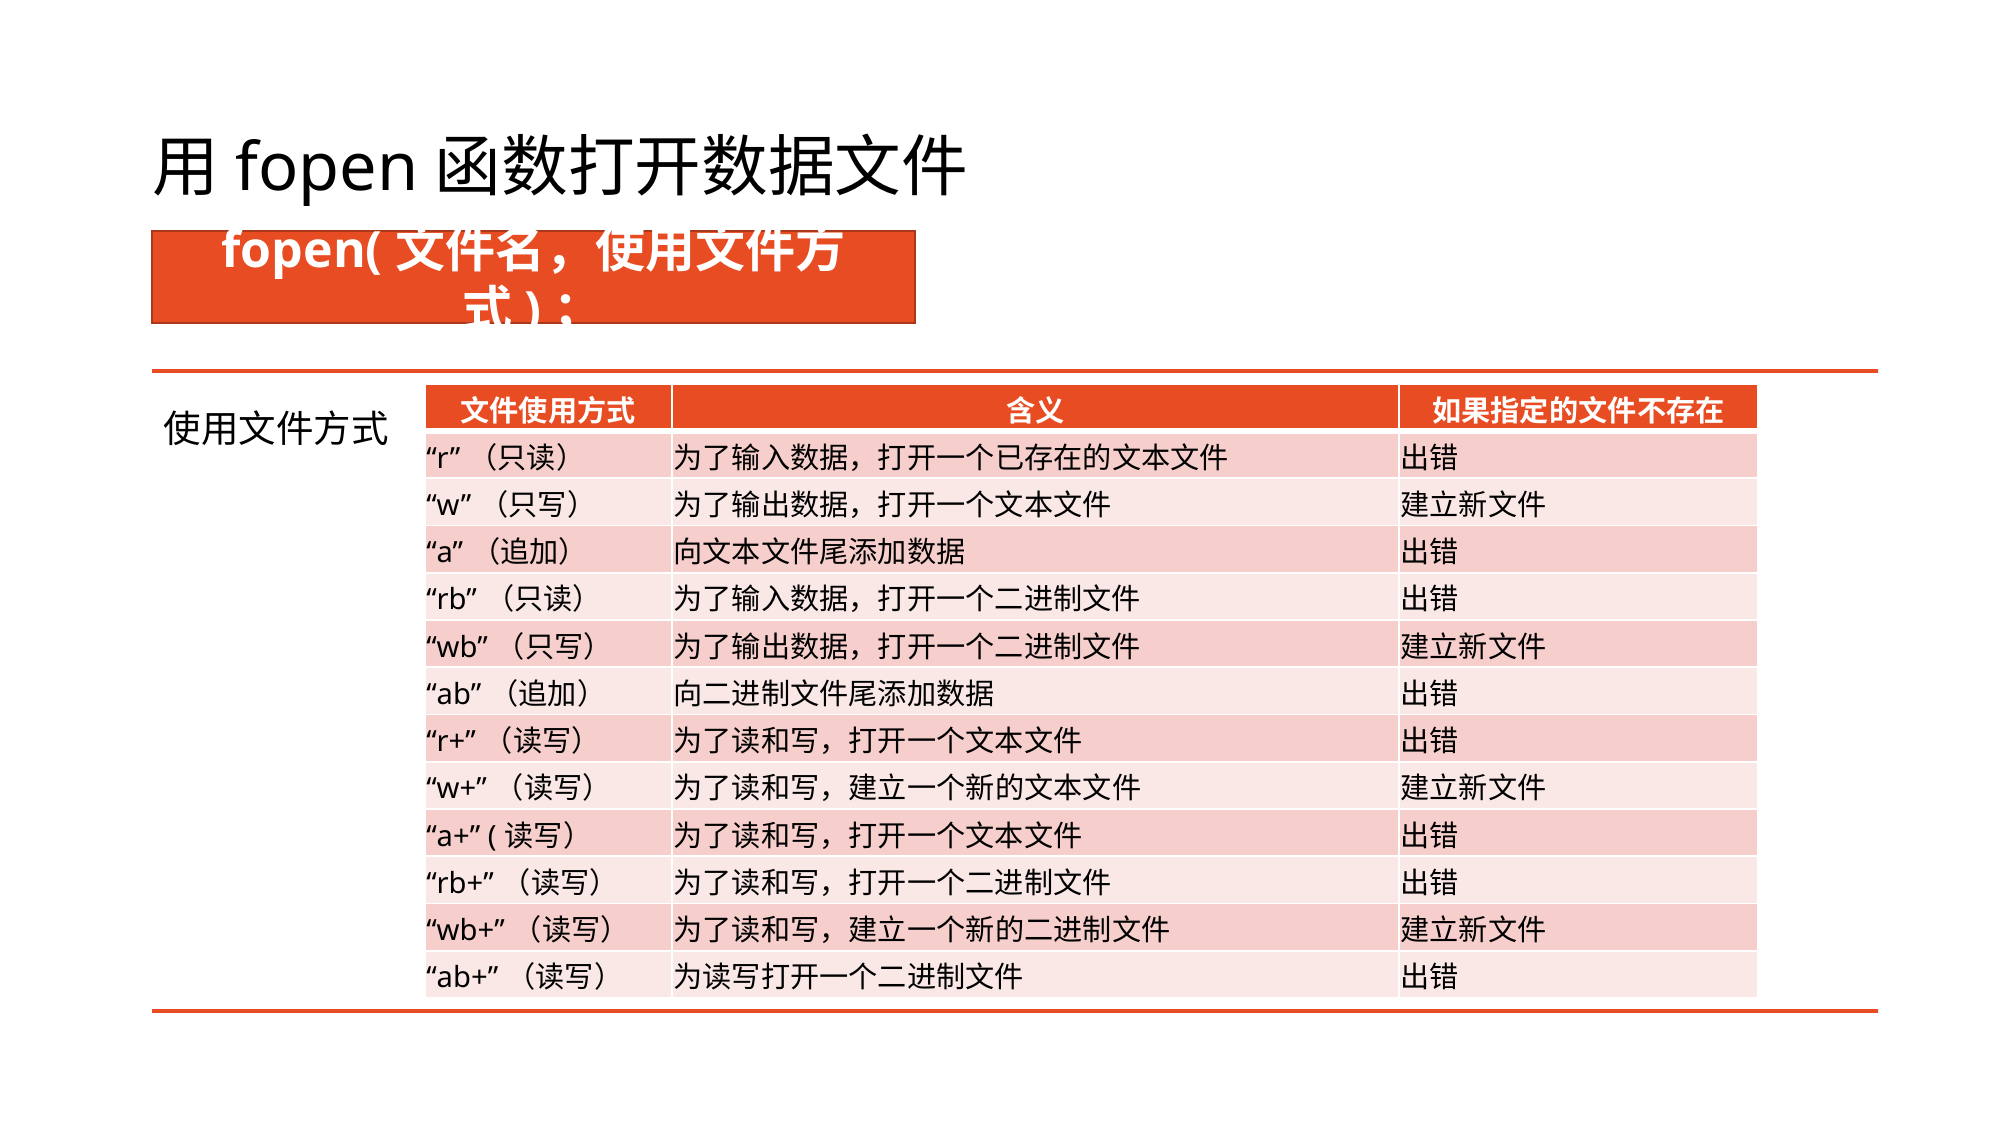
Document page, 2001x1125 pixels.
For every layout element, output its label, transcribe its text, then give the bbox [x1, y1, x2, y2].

table_header 文件使用方式 [426, 385, 671, 428]
table_cell “r”（只读） [426, 434, 671, 477]
table_cell “wb”（只写） [426, 621, 671, 666]
table_cell “rb”（只读） [426, 574, 671, 619]
table_header 如果指定的文件不存在 [1400, 385, 1757, 428]
table_cell “w”（只写） [426, 479, 671, 525]
table_cell “r+”（读写） [426, 715, 671, 761]
table_cell 出错 [1400, 434, 1757, 477]
table_cell 出错 [1400, 526, 1757, 572]
table_cell 为了读和写，建立一个新的二进制文件 [673, 904, 1398, 950]
table_cell 出错 [1400, 668, 1757, 714]
table_cell 为了输出数据，打开一个二进制文件 [673, 621, 1398, 666]
table_cell 出错 [1400, 574, 1757, 619]
table_cell 为了读和写，打开一个二进制文件 [673, 857, 1398, 903]
table_cell 为读写打开一个二进制文件 [673, 952, 1398, 997]
table_cell 向二进制文件尾添加数据 [673, 668, 1398, 714]
table_cell “rb+”（读写） [426, 857, 671, 903]
table_cell “a”（追加） [426, 526, 671, 572]
table_cell 为了输出数据，打开一个文本文件 [673, 479, 1398, 525]
table_cell 为了输入数据，打开一个已存在的文本文件 [673, 434, 1398, 477]
table_cell 为了输入数据，打开一个二进制文件 [673, 574, 1398, 619]
table_cell “ab+”（读写） [426, 952, 671, 997]
table_cell 向文本文件尾添加数据 [673, 526, 1398, 572]
table_cell 建立新文件 [1400, 763, 1757, 808]
table_header 含义 [673, 385, 1398, 428]
table_cell “wb+”（读写） [426, 904, 671, 950]
table_cell 出错 [1400, 857, 1757, 903]
table_cell 建立新文件 [1400, 621, 1757, 666]
table_cell “ab”（追加） [426, 668, 671, 714]
table_cell 出错 [1400, 715, 1757, 761]
table_cell 为了读和写，打开一个文本文件 [673, 715, 1398, 761]
table_cell “a+” (读写） [426, 810, 671, 855]
table_cell 出错 [1400, 952, 1757, 997]
table_cell “w+”（读写） [426, 763, 671, 808]
table_cell 为了读和写，建立一个新的文本文件 [673, 763, 1398, 808]
table_cell 建立新文件 [1400, 479, 1757, 525]
table_cell 出错 [1400, 810, 1757, 855]
table_cell 建立新文件 [1400, 904, 1757, 950]
table_cell 为了读和写，打开一个文本文件 [673, 810, 1398, 855]
text_box fopen(文件名，使用文件方式)； [151, 230, 916, 324]
title 用fopen函数打开数据文件 [137, 59, 1863, 278]
